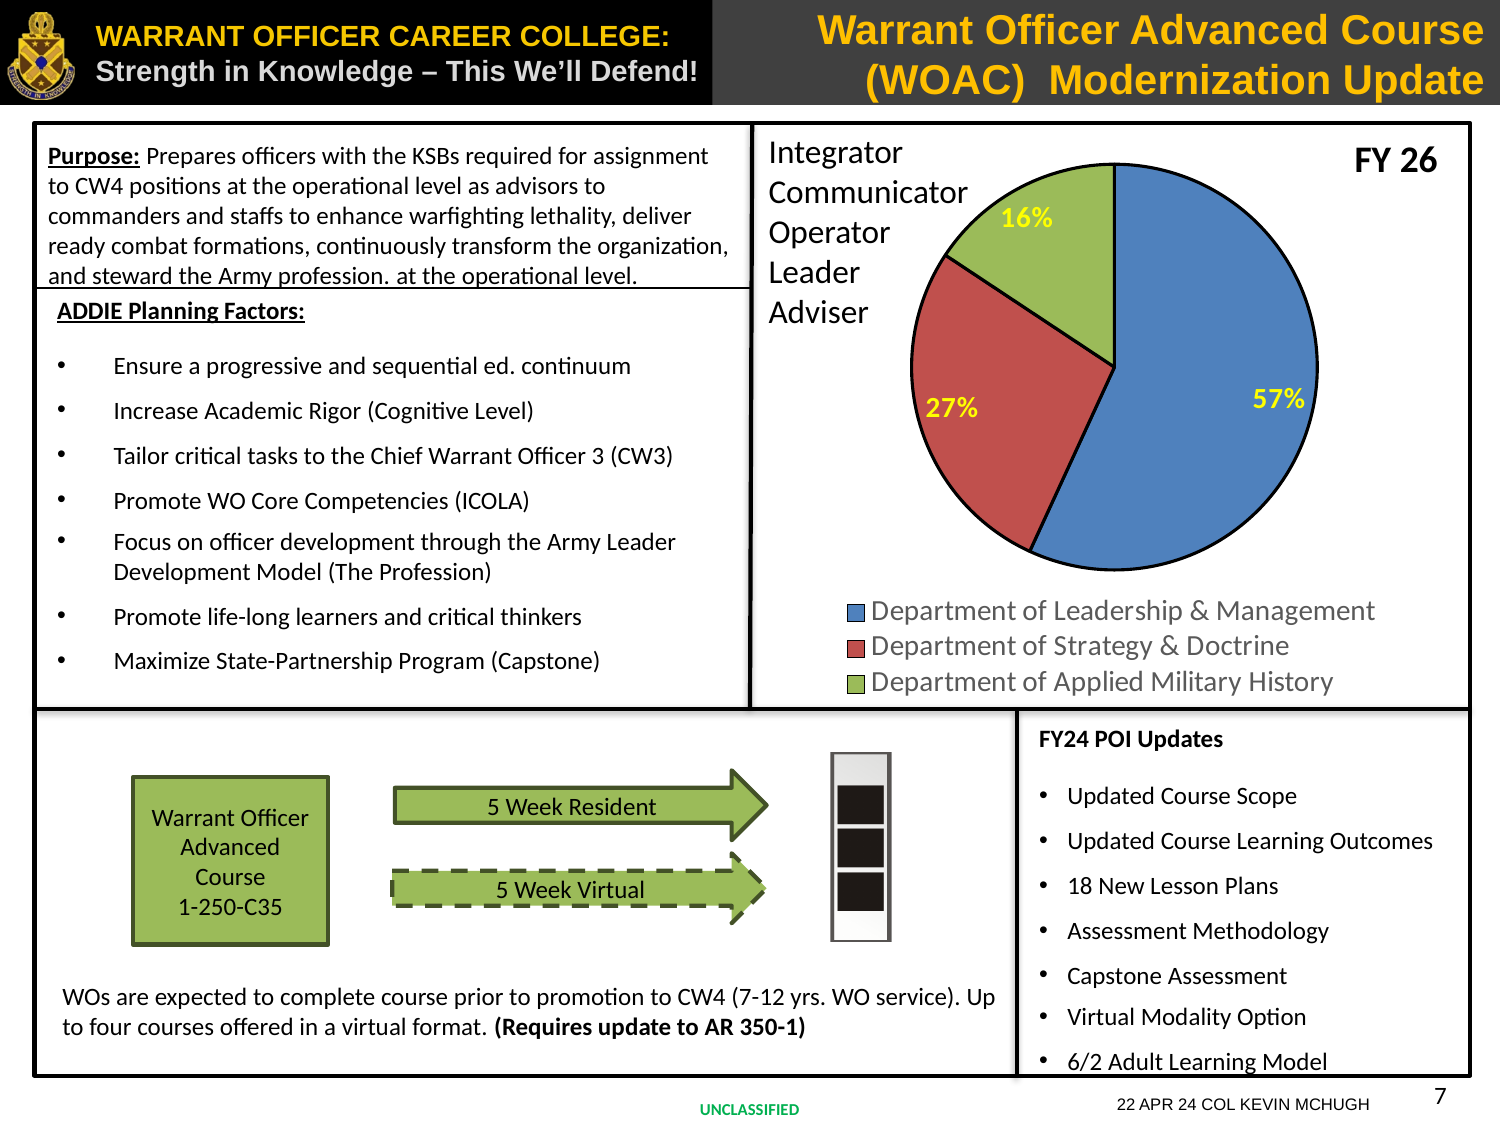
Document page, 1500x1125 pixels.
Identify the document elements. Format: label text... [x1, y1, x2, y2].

text_box 5 Week Virtual [390, 851, 767, 926]
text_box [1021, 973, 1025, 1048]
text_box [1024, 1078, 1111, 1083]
text_box [32, 717, 1010, 1078]
text_box Warrant Officer Advanced Course 1-250-C35 [131, 775, 330, 947]
picture [830, 751, 894, 943]
text_box [1023, 717, 1472, 1078]
picture [7, 12, 75, 100]
text_box 5 Week Resident [392, 768, 769, 843]
text_box 22 APR 24 col kevin mchugh [1116, 1083, 1500, 1114]
text_box [32, 121, 1472, 707]
text_box Warrant Officer Advanced Course (WOAC) Modernization Update [707, 0, 1500, 106]
text_box WOs are expected to complete course prior to promotion to CW4 (7-12 yrs. WO service). Up to four courses offered in a virtual format. (Requires update to AR 350-1) [47, 973, 1012, 1048]
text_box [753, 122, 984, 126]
text_box 7 [1111, 1072, 1462, 1125]
chart [757, 126, 1466, 706]
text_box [749, 122, 753, 287]
